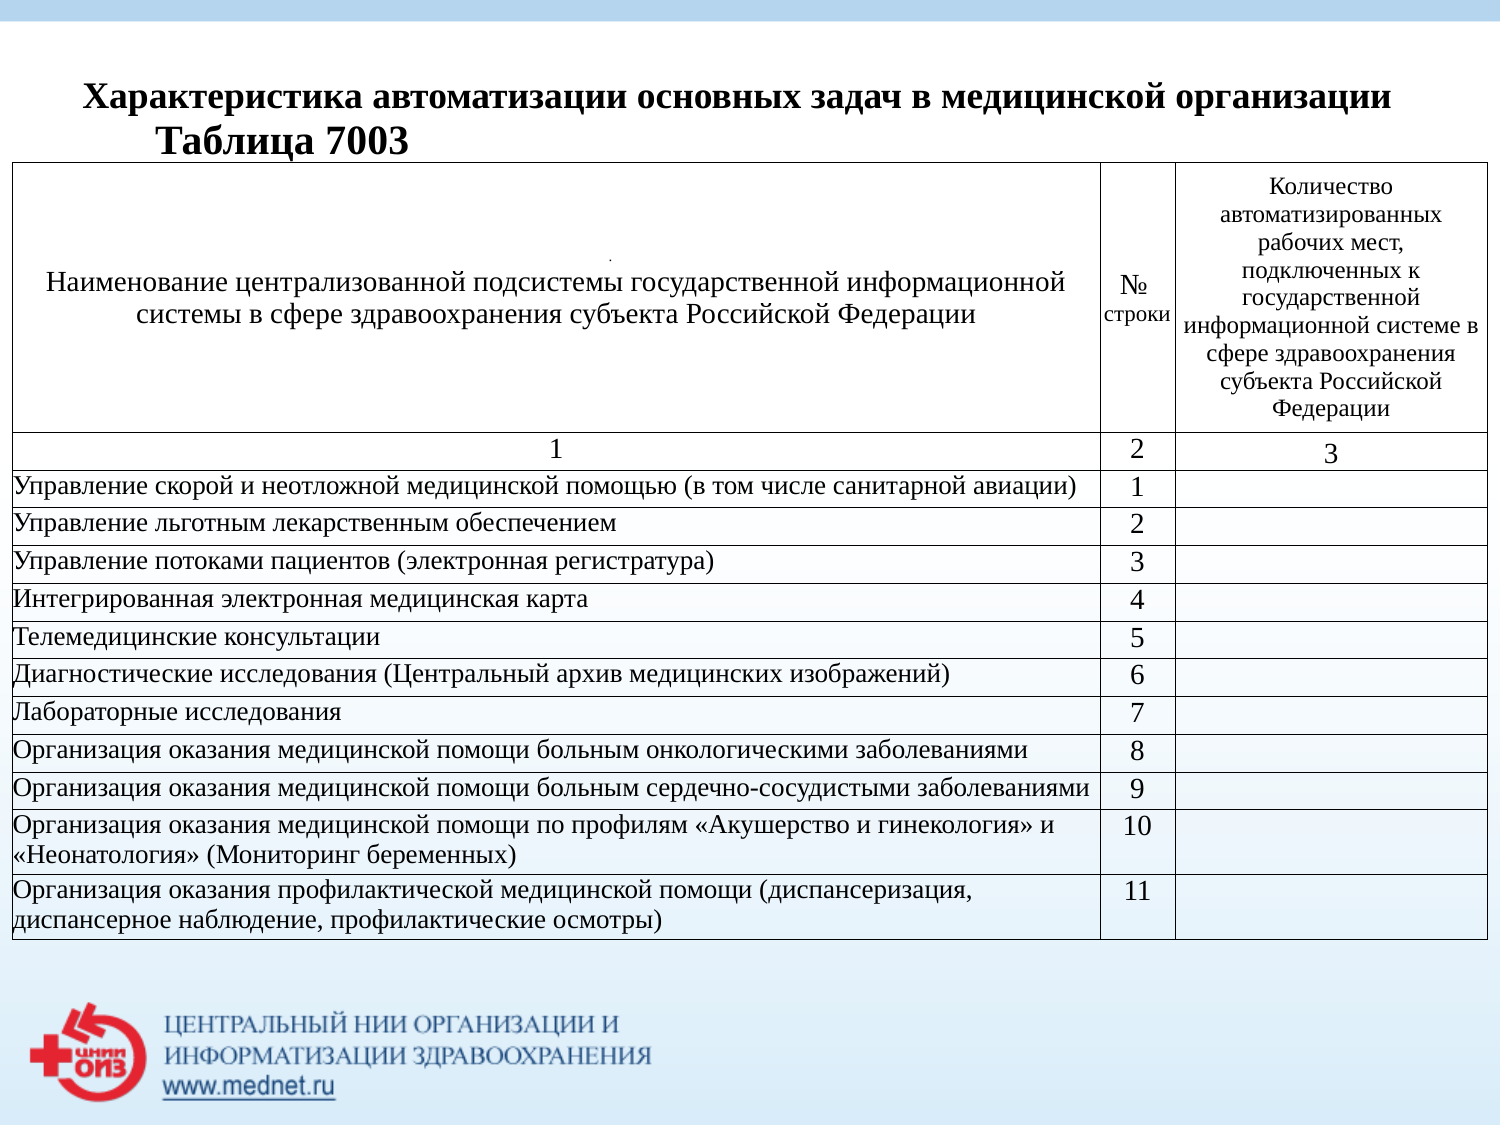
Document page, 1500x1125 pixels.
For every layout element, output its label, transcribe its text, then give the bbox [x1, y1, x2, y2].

table_cell Лабораторные исследования [13, 697, 1100, 734]
table_header Количество автоматизированных рабочих мест, подключенных к государственной информационной системе в сфере здравоохранения субъекта Российской Федерации [1176, 163, 1487, 432]
table_cell Управление потоками пациентов (электронная регистратура) [13, 546, 1100, 583]
picture [0, 0, 1500, 1125]
table_cell [1176, 471, 1487, 507]
table_cell [1176, 659, 1487, 696]
table_cell [1176, 622, 1487, 658]
table_cell Управление льготным лекарственным обеспечением [13, 508, 1100, 545]
title Таблица 7003 [50, 125, 525, 162]
table_cell 1 [1101, 471, 1175, 507]
table_cell 6 [1101, 659, 1175, 696]
table_cell Организация оказания профилактической медицинской помощи (диспансеризация, диспансерное наблюдение, профилактические осмотры) [13, 875, 1100, 939]
table_cell 3 [1176, 433, 1487, 470]
table_cell [1176, 584, 1487, 621]
table_cell 10 [1101, 810, 1175, 874]
table_cell Организация оказания медицинской помощи по профилям «Акушерство и гинекология» и «Неонатология» (Мониторинг беременных) [13, 810, 1100, 874]
table_cell 9 [1101, 773, 1175, 809]
table_cell 8 [1101, 735, 1175, 772]
table_cell 2 [1101, 433, 1175, 470]
table_cell Организация оказания медицинской помощи больным сердечно-сосудистыми заболеваниями [13, 773, 1100, 809]
table_cell [1176, 697, 1487, 734]
table_cell 7 [1101, 697, 1175, 734]
table_cell Телемедицинские консультации [13, 622, 1100, 658]
table_cell Диагностические исследования (Центральный архив медицинских изображений) [13, 659, 1100, 696]
table_header Наименование централизованной подсистемы государственной информационной системы в сфере здравоохранения субъекта Российской Федерации [13, 163, 1100, 432]
table_cell [1176, 546, 1487, 583]
table_cell [1176, 773, 1487, 809]
table_cell 3 [1101, 546, 1175, 583]
table_cell [1176, 508, 1487, 545]
table_cell 11 [1101, 875, 1175, 939]
text_box Характеристика автоматизации основных задач в медицинской организации [37, 62, 1438, 125]
table_cell Организация оказания медицинской помощи больным онкологическими заболеваниями [13, 735, 1100, 772]
table_cell 4 [1101, 584, 1175, 621]
table_cell Интегрированная электронная медицинская карта [13, 584, 1100, 621]
table_cell 2 [1101, 508, 1175, 545]
table_cell [1176, 875, 1487, 939]
table_header № строки [1101, 163, 1175, 432]
table_cell 1 [13, 433, 1100, 470]
table_cell Управление скорой и неотложной медицинской помощью (в том числе санитарной авиации) [13, 471, 1100, 507]
table_cell [1176, 810, 1487, 874]
table_cell [1176, 735, 1487, 772]
table_cell 5 [1101, 622, 1175, 658]
